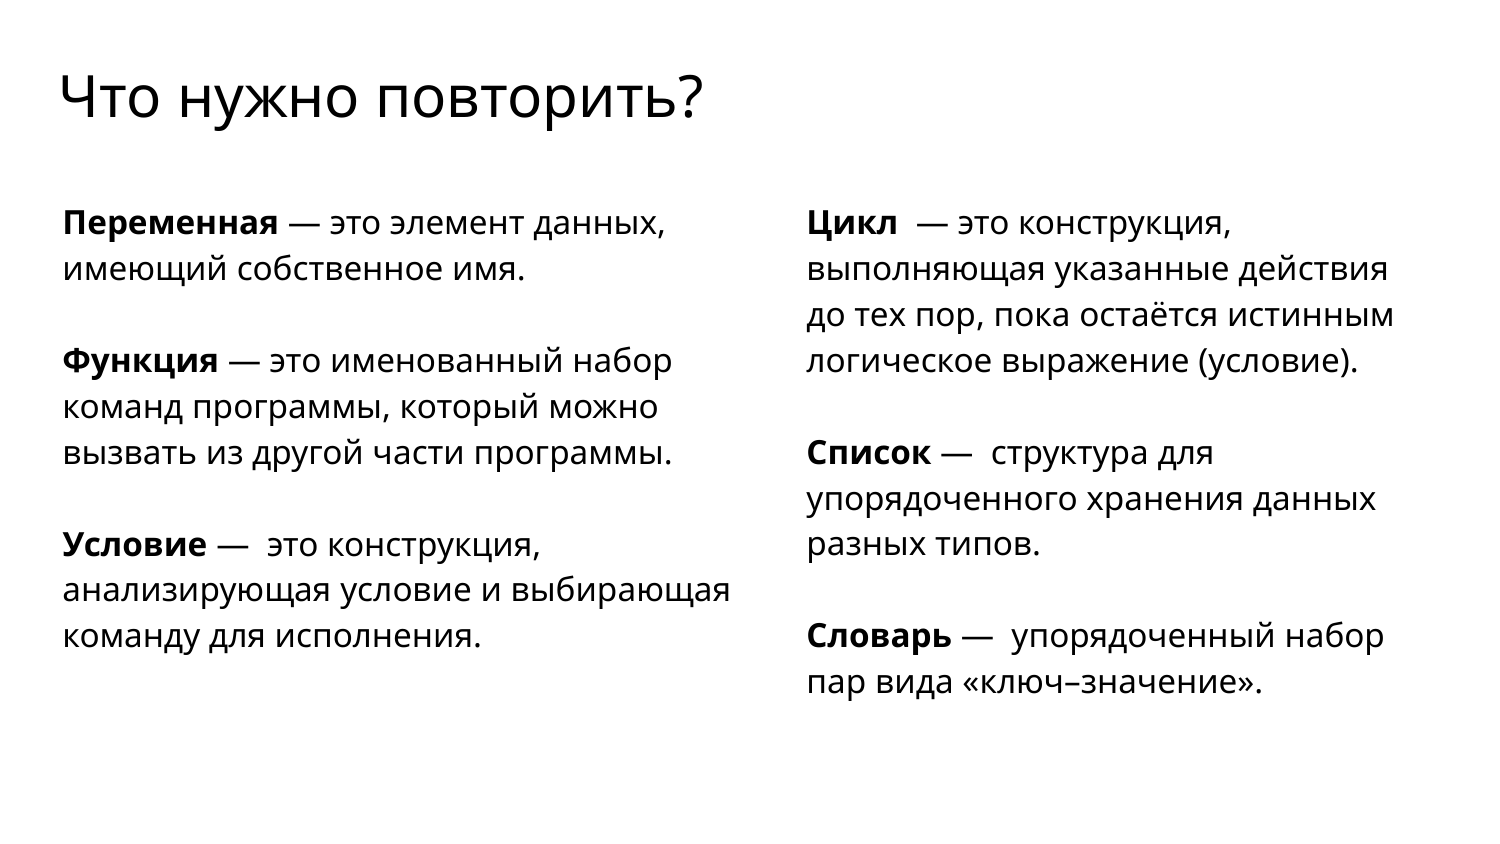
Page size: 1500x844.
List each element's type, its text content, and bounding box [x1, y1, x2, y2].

text_box Что нужно повторить? [58, 59, 1246, 118]
text_box Цикл ― это конструкция, выполняющая указанные действия до тех пор, пока остаётся истинным логическое выражение (условие). Список ― структура для упорядоченного хранения данных разных типов. Словарь ― упорядоченный набор пар вида «ключ–значение». [806, 195, 1431, 740]
text_box Переменная ― это элемент данных, имеющий собственное имя. Функция ― это именованный набор команд программы, который можно вызвать из другой части программы. Условие ― это конструкция, анализирующая условие и выбирающая команду для исполнения. [62, 195, 772, 740]
